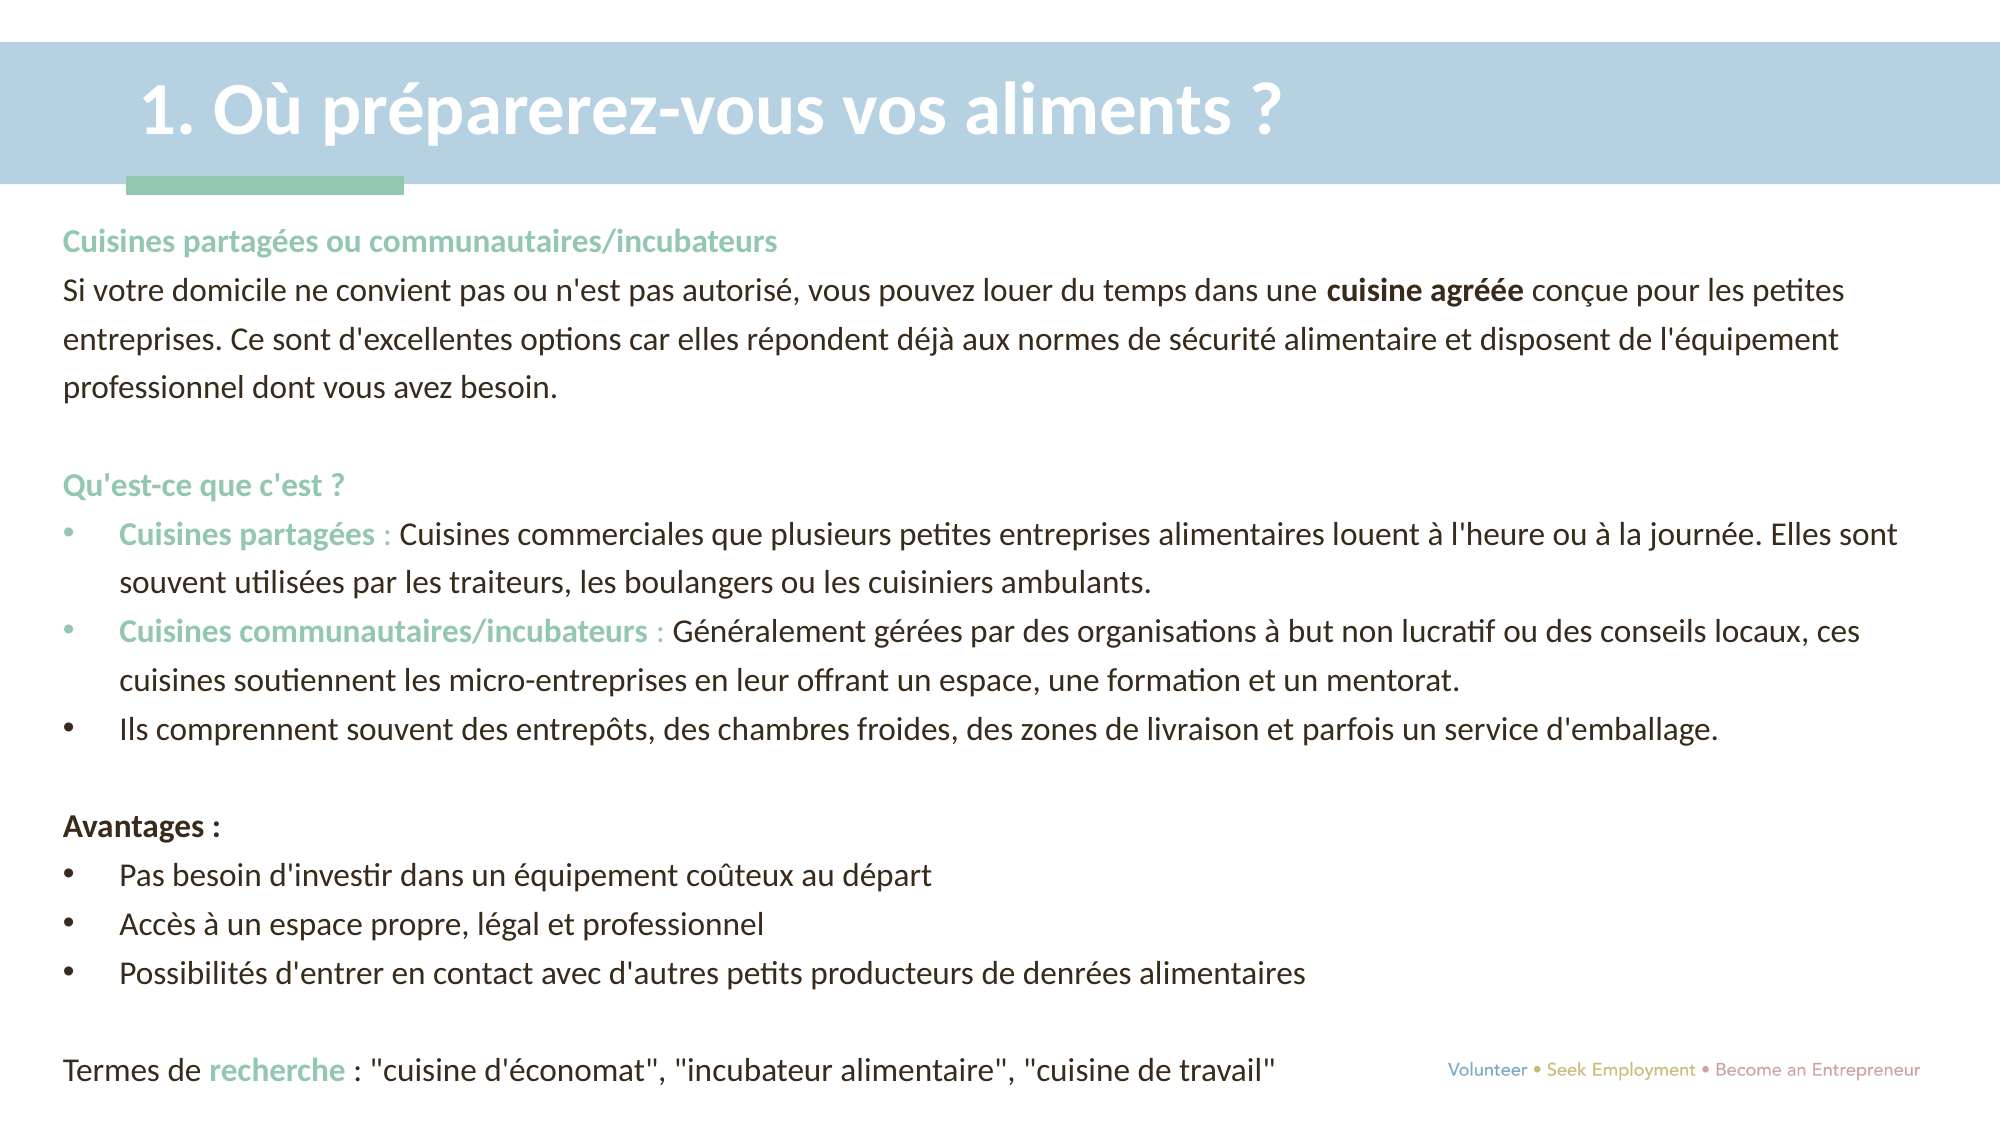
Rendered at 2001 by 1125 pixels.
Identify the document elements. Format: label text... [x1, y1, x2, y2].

picture [1418, 1046, 1971, 1103]
list 1. Où préparerez-vous vos aliments ? [123, 51, 1913, 170]
list Cuisines partagées ou communautaires/incubateurs Si votre domicile ne convient pas ou n'est pas autorisé, vous pouvez louer du temps dans une cuisine agréée conçue pour les petites entreprises. Ce sont d'excellentes options car elles répondent déjà aux normes de sécurité alimentaire et disposent de l'équipement professionnel dont vous avez besoin. Qu'est-ce que c'est ? Cuisines partagées : Cuisines commerciales que plusieurs petites entreprises alimentaires louent à l'heure ou à la journée. Elles sont souvent utilisées par les traiteurs, les boulangers ou les cuisiniers ambulants. Cuisines communautaires/incubateurs : Généralement gérées par des organisations à but non lucratif ou des conseils locaux, ces cuisines soutiennent les micro-entreprises en leur offrant un espace, une formation et un mentorat. Ils comprennent souvent des entrepôts, des chambres froides, des zones de livraison et parfois un service d'emballage. Avantages : Pas besoin d'investir dans un équipement coûteux au départ Accès à un espace propre, légal et professionnel Possibilités d'entrer en contact avec d'autres petits producteurs de denrées alimentaires Termes de recherche : "cuisine d'économat", "incubateur alimentaire", "cuisine de travail" [48, 202, 1959, 970]
